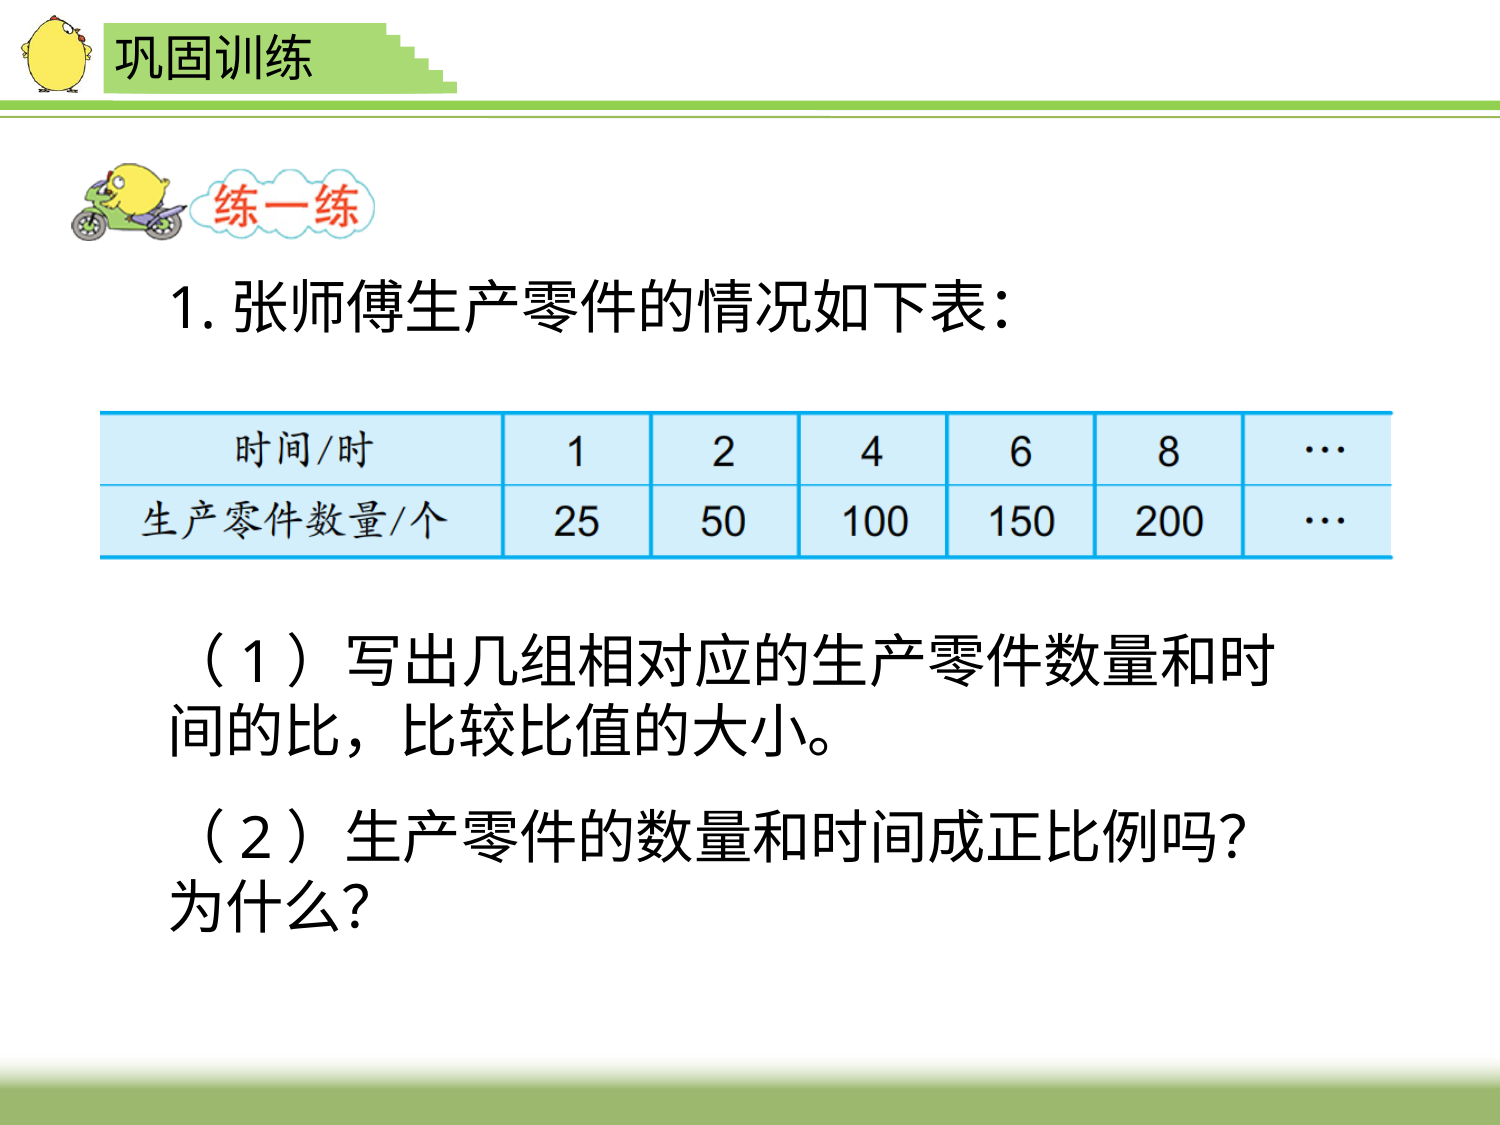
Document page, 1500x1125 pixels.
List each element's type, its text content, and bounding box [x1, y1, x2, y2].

title 1.张师傅生产零件的情况如下表： [152, 210, 1337, 392]
picture [20, 15, 93, 93]
picture [801, 415, 944, 555]
picture [653, 415, 797, 555]
text_box （1）写出几组相对应的生产零件数量和时间的比，比较比值的大小。 [152, 616, 1336, 772]
list 巩固训练 [99, 3, 733, 110]
picture [71, 163, 375, 241]
picture [100, 415, 501, 555]
picture [949, 415, 1093, 555]
picture [505, 415, 649, 555]
text_box （2）生产零件的数量和时间成正比例吗？为什么？ [152, 792, 1336, 948]
picture [100, 393, 1400, 563]
picture [1097, 415, 1241, 555]
